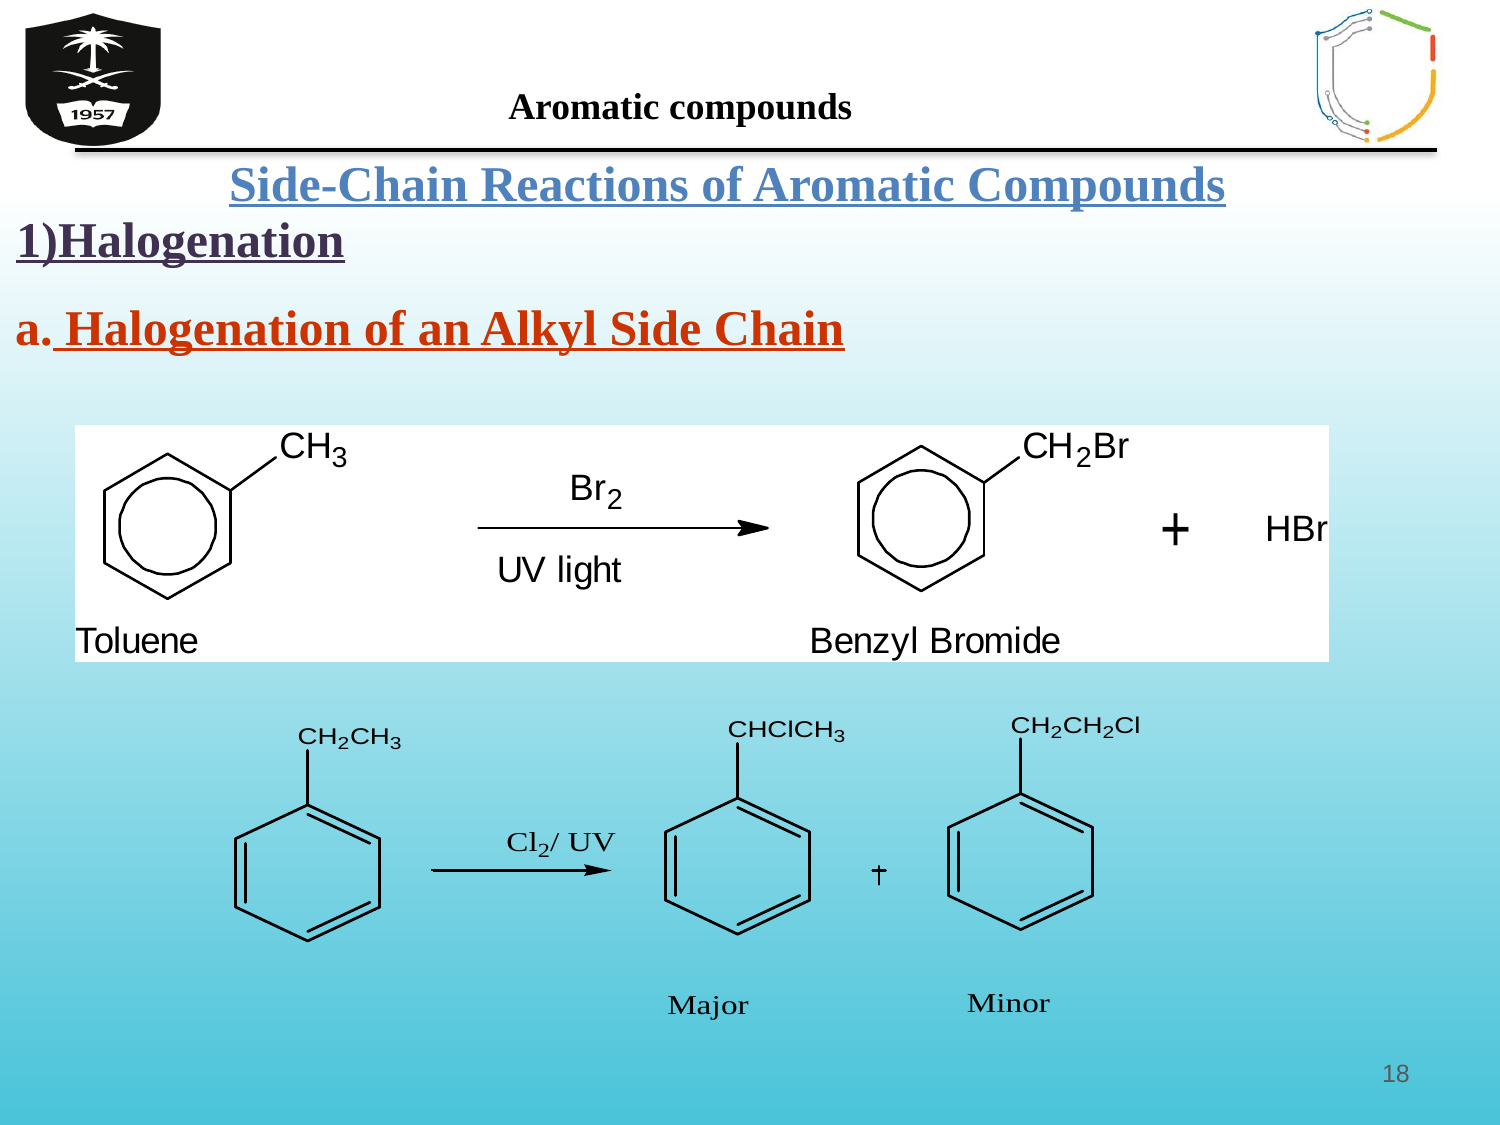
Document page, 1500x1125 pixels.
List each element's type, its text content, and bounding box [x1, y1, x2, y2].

title Side-Chain Reactions of Aromatic Compounds [0, 112, 1500, 250]
picture [1287, 0, 1463, 165]
text_box Aromatic compounds [493, 74, 868, 135]
list a. Halogenation of an Alkyl Side Chain [0, 287, 1138, 421]
slide_number 18 [1074, 1042, 1425, 1103]
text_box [74, 424, 1330, 663]
picture [24, 12, 163, 151]
text_box 1)Halogenation [1, 199, 360, 275]
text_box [224, 712, 1144, 1026]
